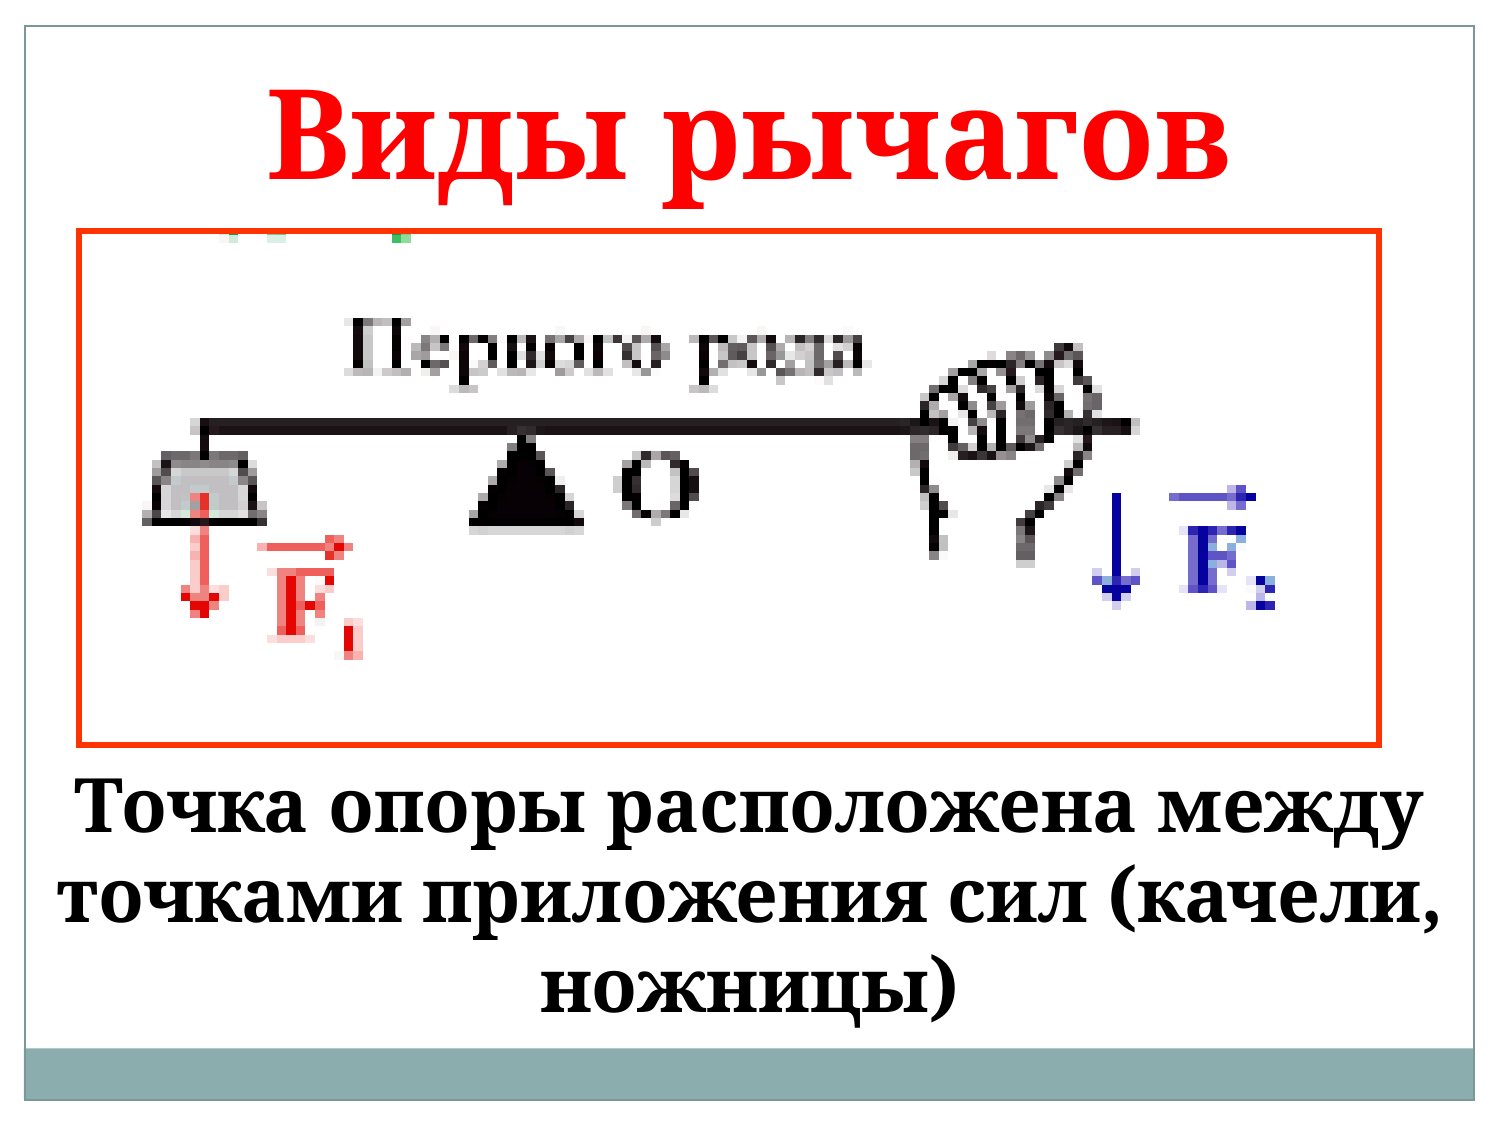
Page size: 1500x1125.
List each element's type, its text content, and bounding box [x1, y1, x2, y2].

text_box Виды рычагов [0, 46, 1500, 212]
picture [81, 234, 1377, 743]
text_box Точка опоры расположена между точками приложения сил (качели, ножницы) [0, 749, 1500, 1035]
